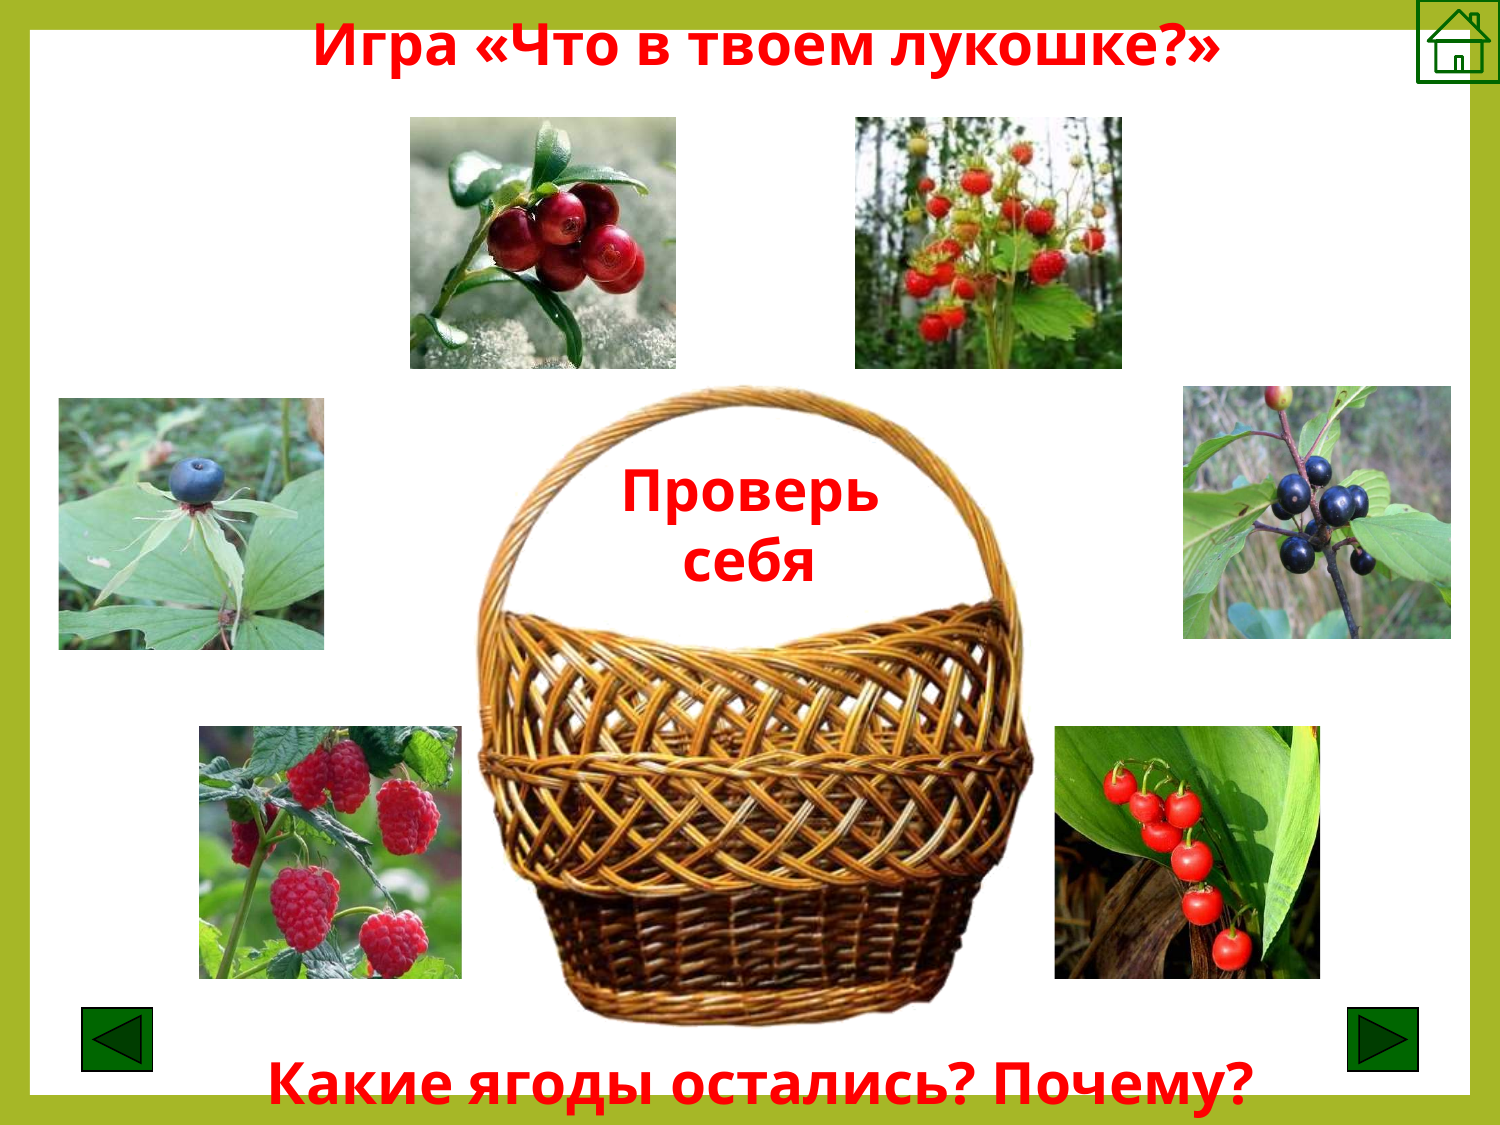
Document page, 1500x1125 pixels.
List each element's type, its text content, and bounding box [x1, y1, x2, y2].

text_box [82, 1007, 153, 1072]
text_box Игра «Что в твоем лукошке?» [296, 0, 1254, 85]
picture [468, 374, 1044, 1040]
picture [58, 398, 325, 651]
picture [855, 116, 1122, 369]
text_box Какие ягоды остались? Почему? [252, 1039, 1269, 1124]
text_box [1347, 1007, 1418, 1072]
picture [1054, 726, 1321, 979]
picture [409, 116, 676, 369]
text_box [25, 0, 320, 122]
picture [198, 726, 462, 979]
picture [1183, 386, 1451, 639]
text_box [1416, 0, 1500, 84]
